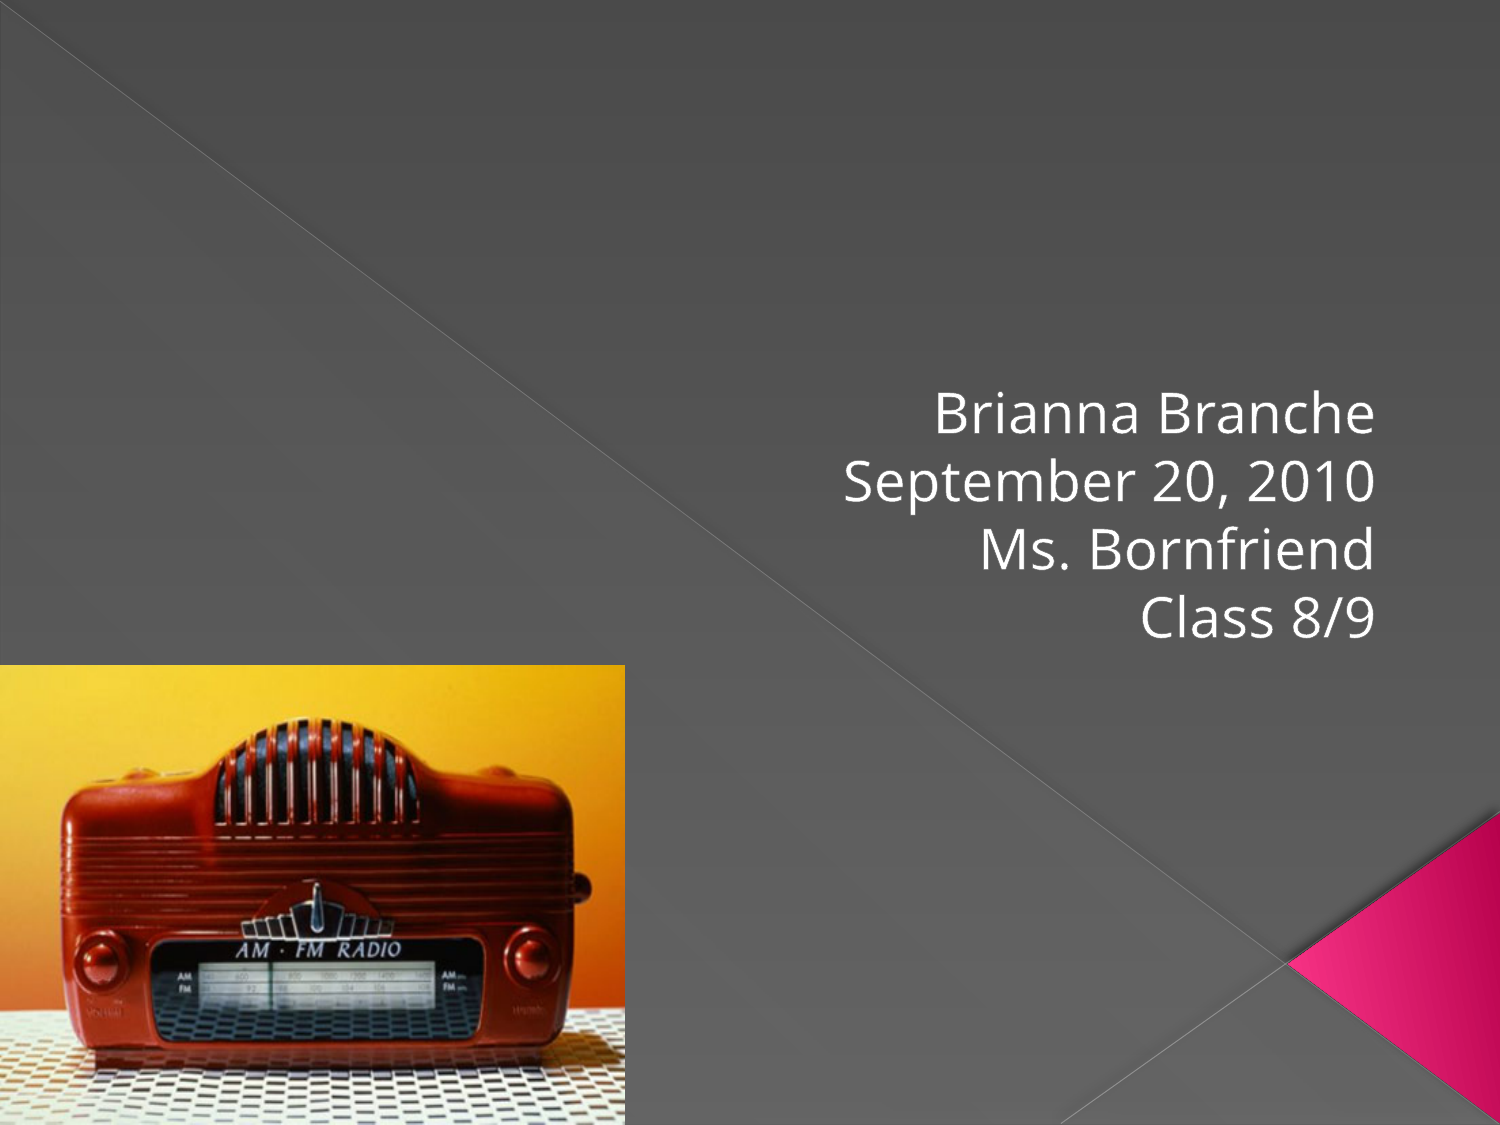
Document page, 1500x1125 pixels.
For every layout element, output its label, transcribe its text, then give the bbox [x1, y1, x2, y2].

subtitle Brianna Branche September 20, 2010 Ms. Bornfriend Class 8/9 [88, 369, 1412, 657]
picture [0, 665, 626, 1125]
